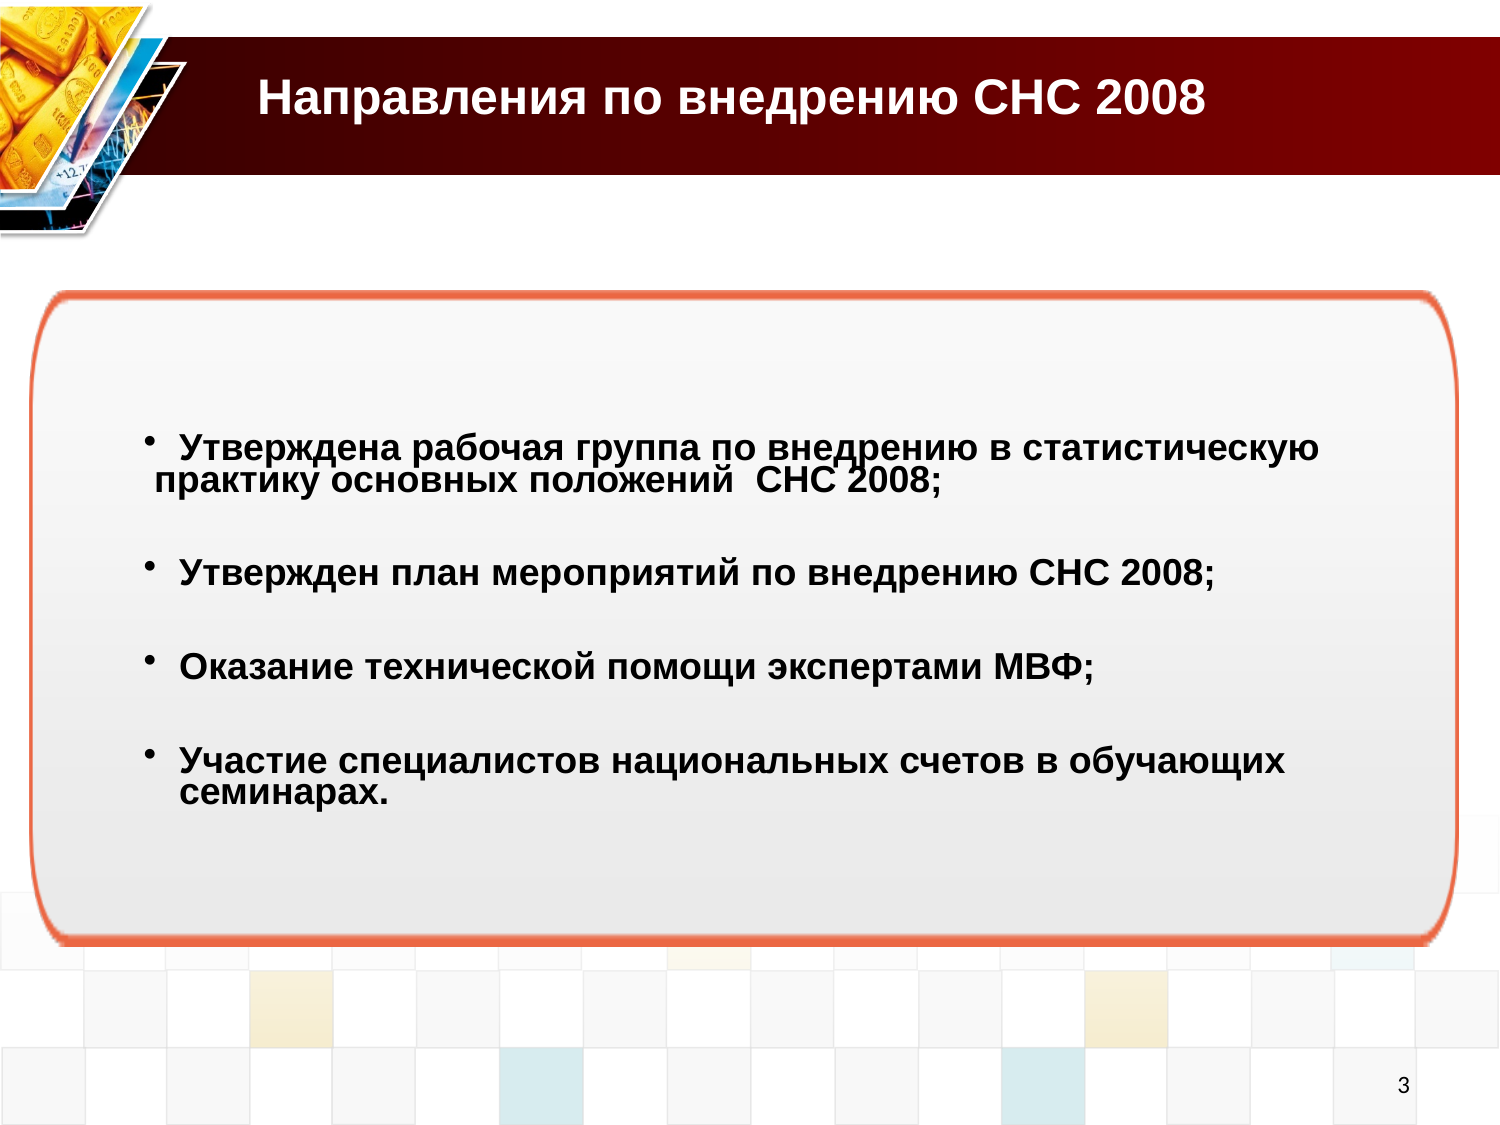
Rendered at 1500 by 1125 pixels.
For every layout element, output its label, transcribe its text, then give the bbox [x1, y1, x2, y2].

picture [0, 0, 190, 243]
title Направления по внедрению СНС 2008 [242, 51, 1411, 138]
slide_number 3 [1074, 1060, 1425, 1111]
picture [29, 290, 1460, 948]
